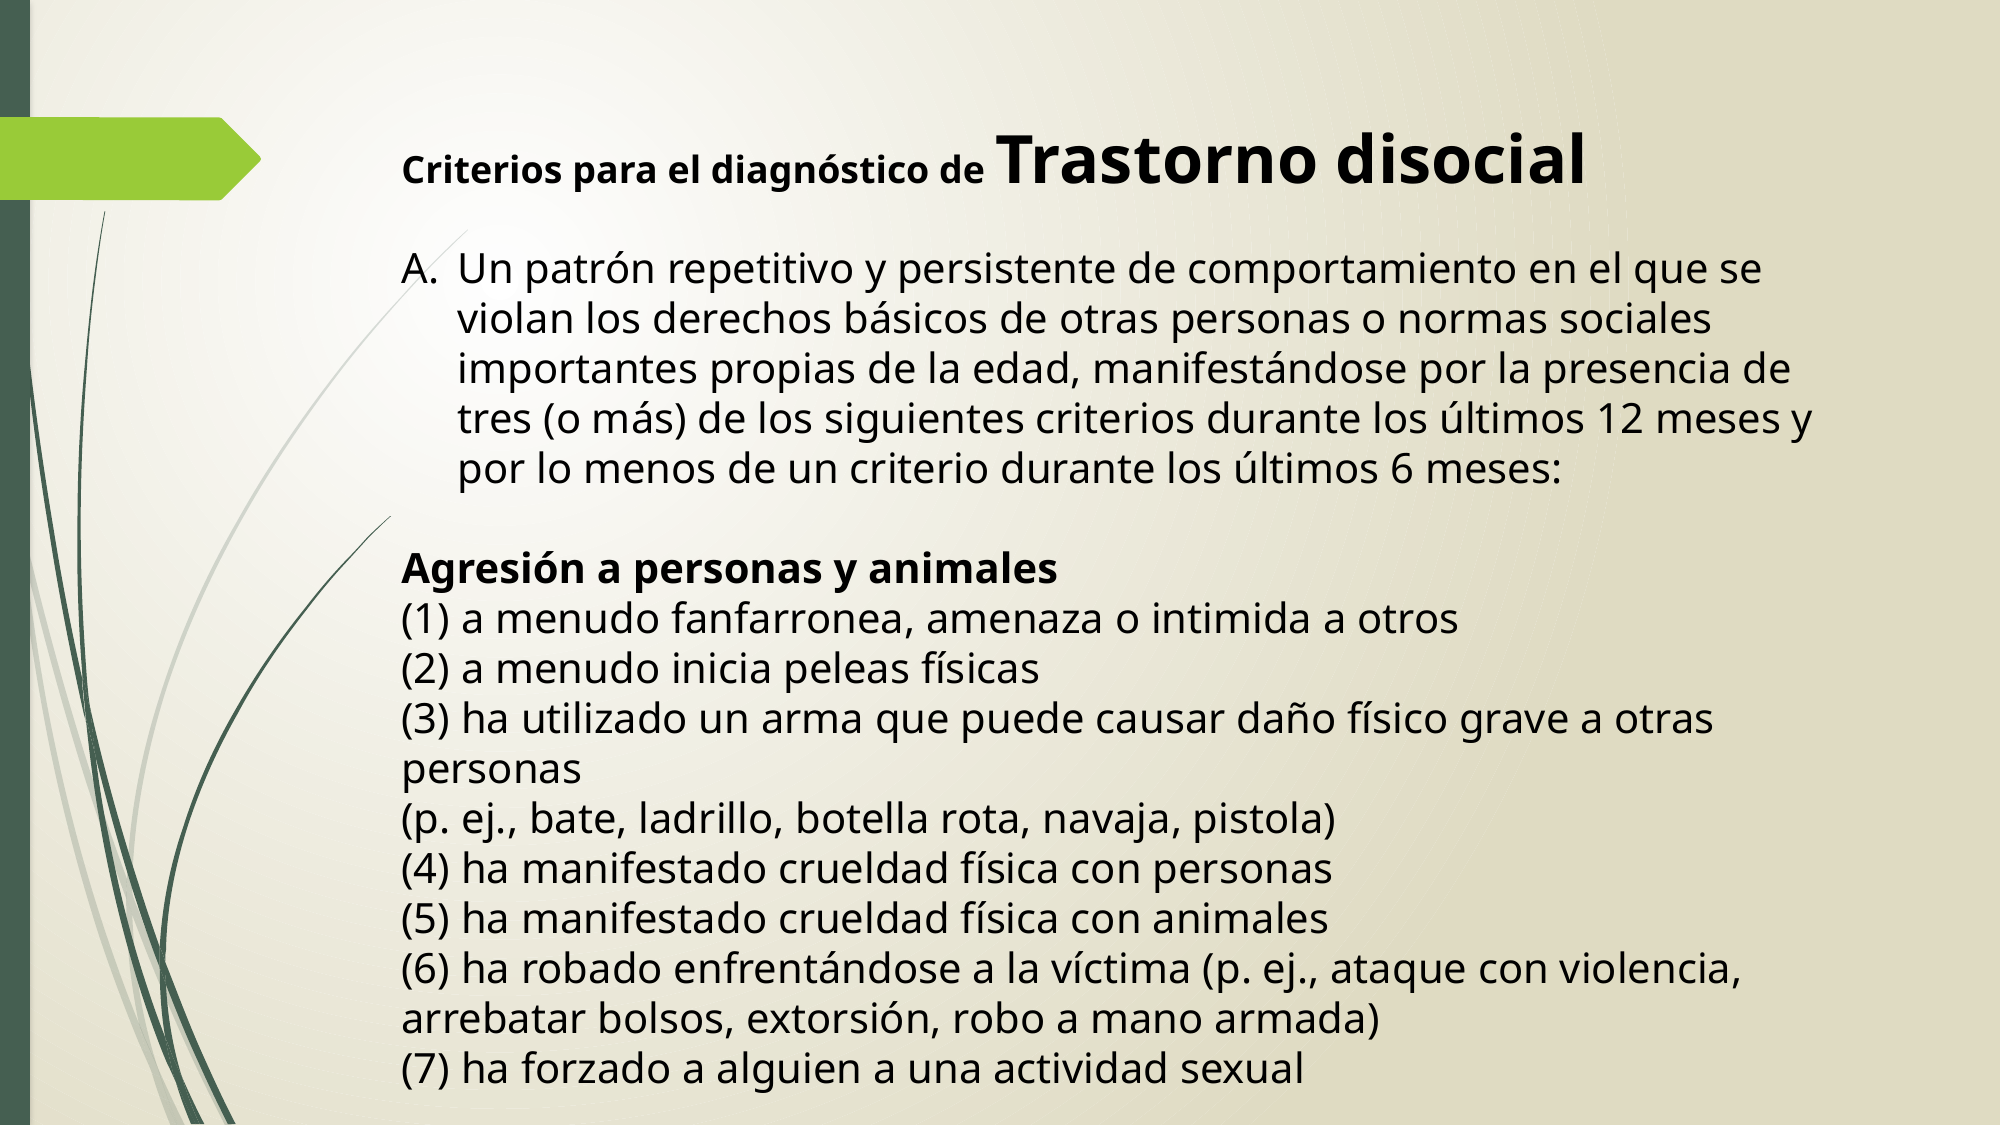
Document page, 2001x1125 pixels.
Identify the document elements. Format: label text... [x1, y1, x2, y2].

text_box Criterios para el diagnóstico de Trastorno disocial Un patrón repetitivo y persistente de comportamiento en el que se violan los derechos básicos de otras personas o normas sociales importantes propias de la edad, manifestándose por la presencia de tres (o más) de los siguientes criterios durante los últimos 12 meses y por lo menos de un criterio durante los últimos 6 meses: Agresión a personas y animales (1) a menudo fanfarronea, amenaza o intimida a otros (2) a menudo inicia peleas físicas (3) ha utilizado un arma que puede causar daño físico grave a otras personas (p. ej., bate, ladrillo, botella rota, navaja, pistola) (4) ha manifestado crueldad física con personas (5) ha manifestado crueldad física con animales (6) ha robado enfrentándose a la víctima (p. ej., ataque con violencia, arrebatar bolsos, extorsión, robo a mano armada) (7) ha forzado a alguien a una actividad sexual [386, 109, 1849, 1100]
